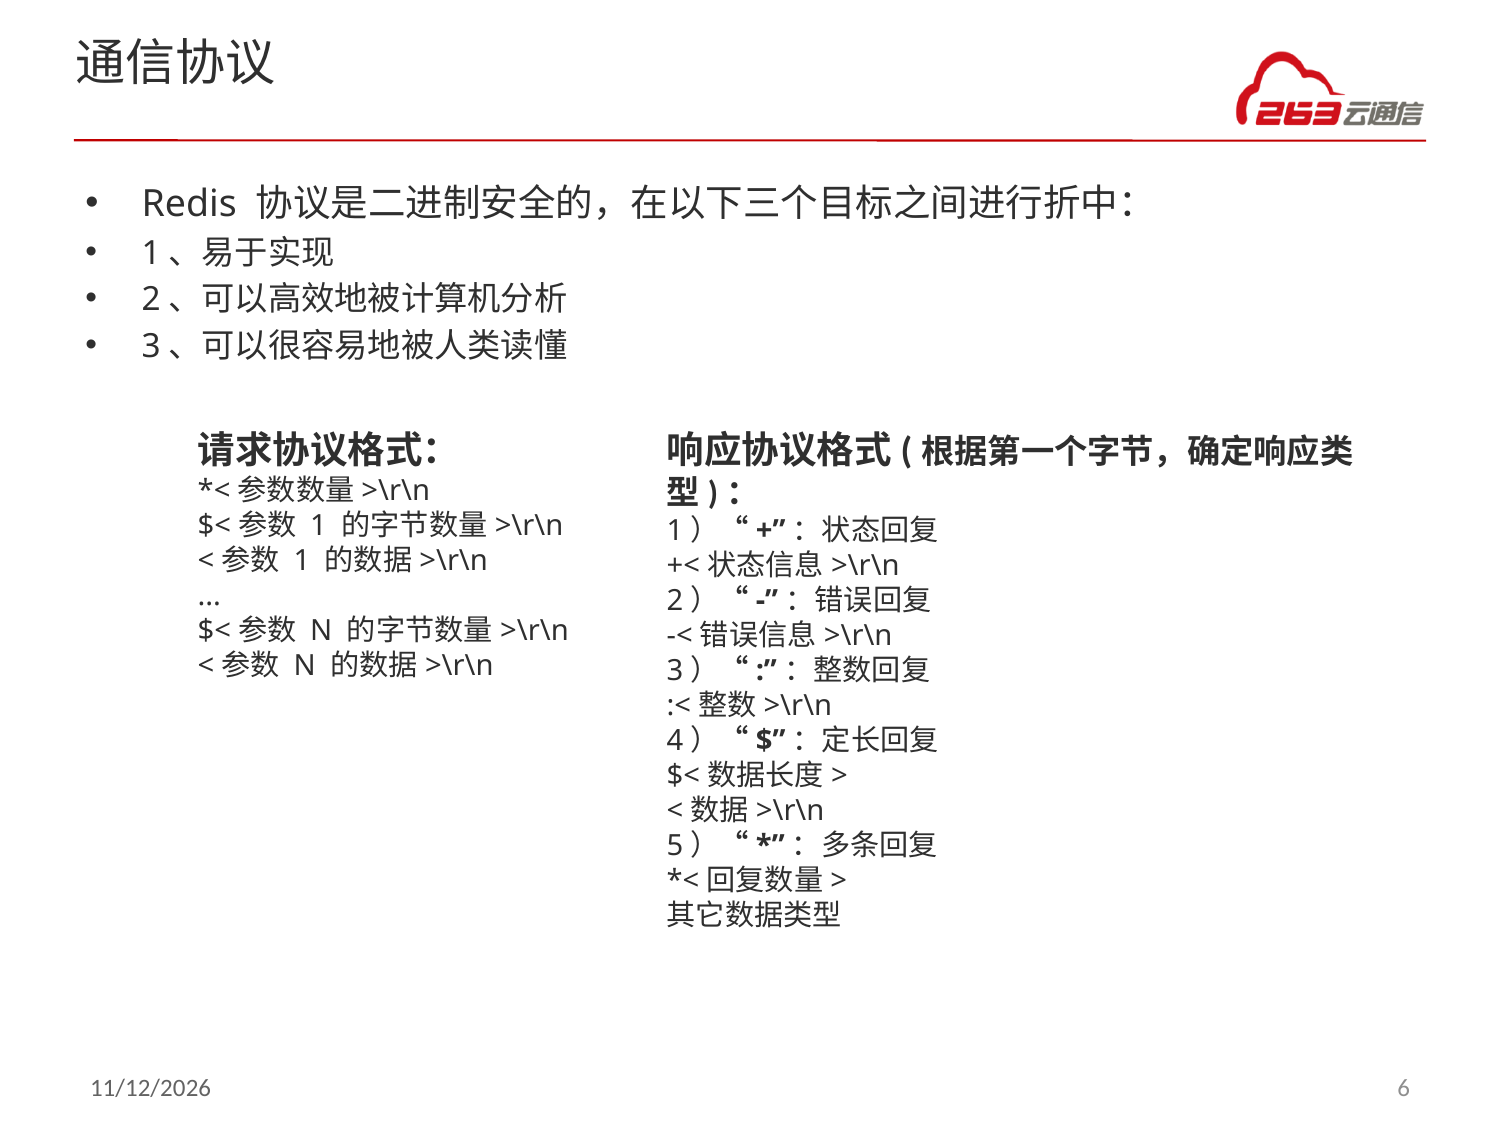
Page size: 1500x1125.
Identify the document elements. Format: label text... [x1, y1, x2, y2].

picture [1230, 37, 1430, 141]
text_box 响应协议格式(根据第一个字节，确定响应类型)： 1）“+”：状态回复 +<状态信息>\r\n 2）“-”：错误回复 -<错误信息>\r\n 3）“:”：整数回复 :<整数>\r\n 4）“$”：定长回复 $<数据长度> <数据>\r\n 5）“*”：多条回复 *<回复数量> 其它数据类型 [651, 419, 1408, 939]
list Redis 协议是二进制安全的，在以下三个目标之间进行折中： 1、易于实现 2、可以高效地被计算机分析 3、可以很容易地被人类读懂 [70, 171, 1421, 374]
title 通信协议 [75, 30, 1235, 136]
text_box 请求协议格式： *<参数数量>\r\n $<参数 1 的字节数量>\r\n <参数 1 的数据>\r\n ... $<参数 N 的字节数量>\r\n <参数 N 的数据>\r\n [183, 419, 597, 689]
